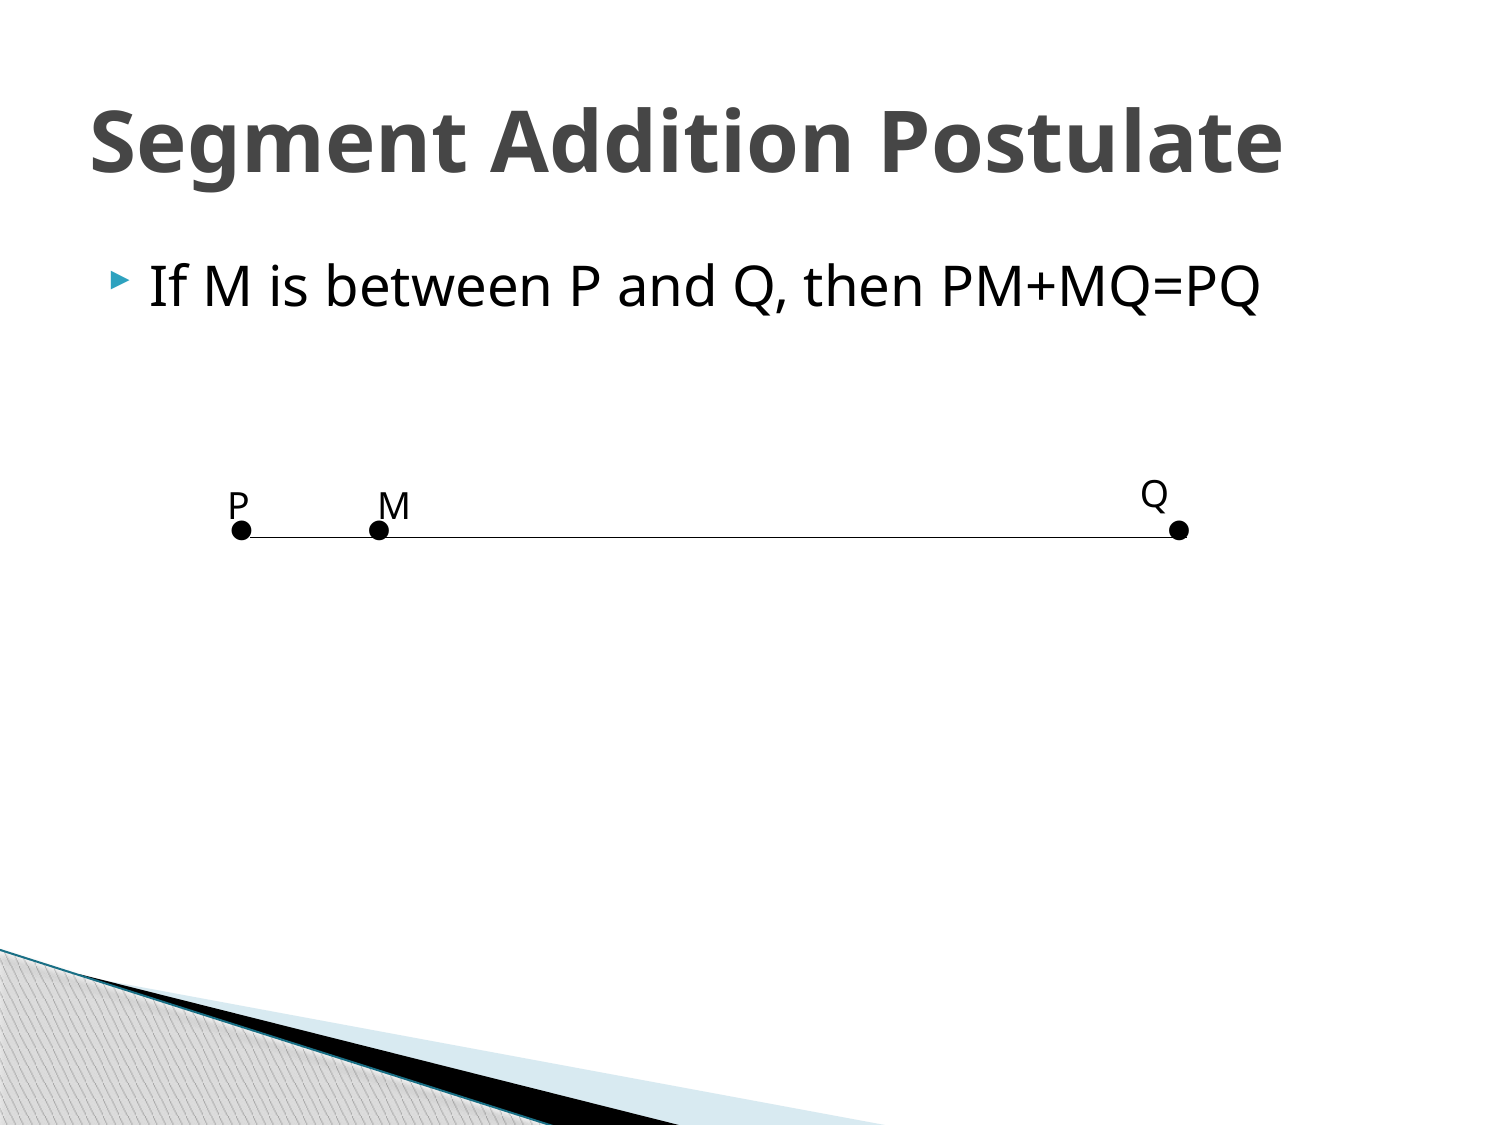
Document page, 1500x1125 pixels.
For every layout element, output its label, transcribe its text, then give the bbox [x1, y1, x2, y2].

text_box Q [1125, 462, 1238, 523]
text_box M [362, 474, 425, 535]
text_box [1162, 512, 1207, 557]
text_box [362, 512, 407, 557]
title Segment Addition Postulate [75, 45, 1425, 233]
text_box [224, 512, 269, 557]
list If M is between P and Q, then PM+MQ=PQ [75, 243, 1425, 986]
text_box P [212, 474, 275, 535]
